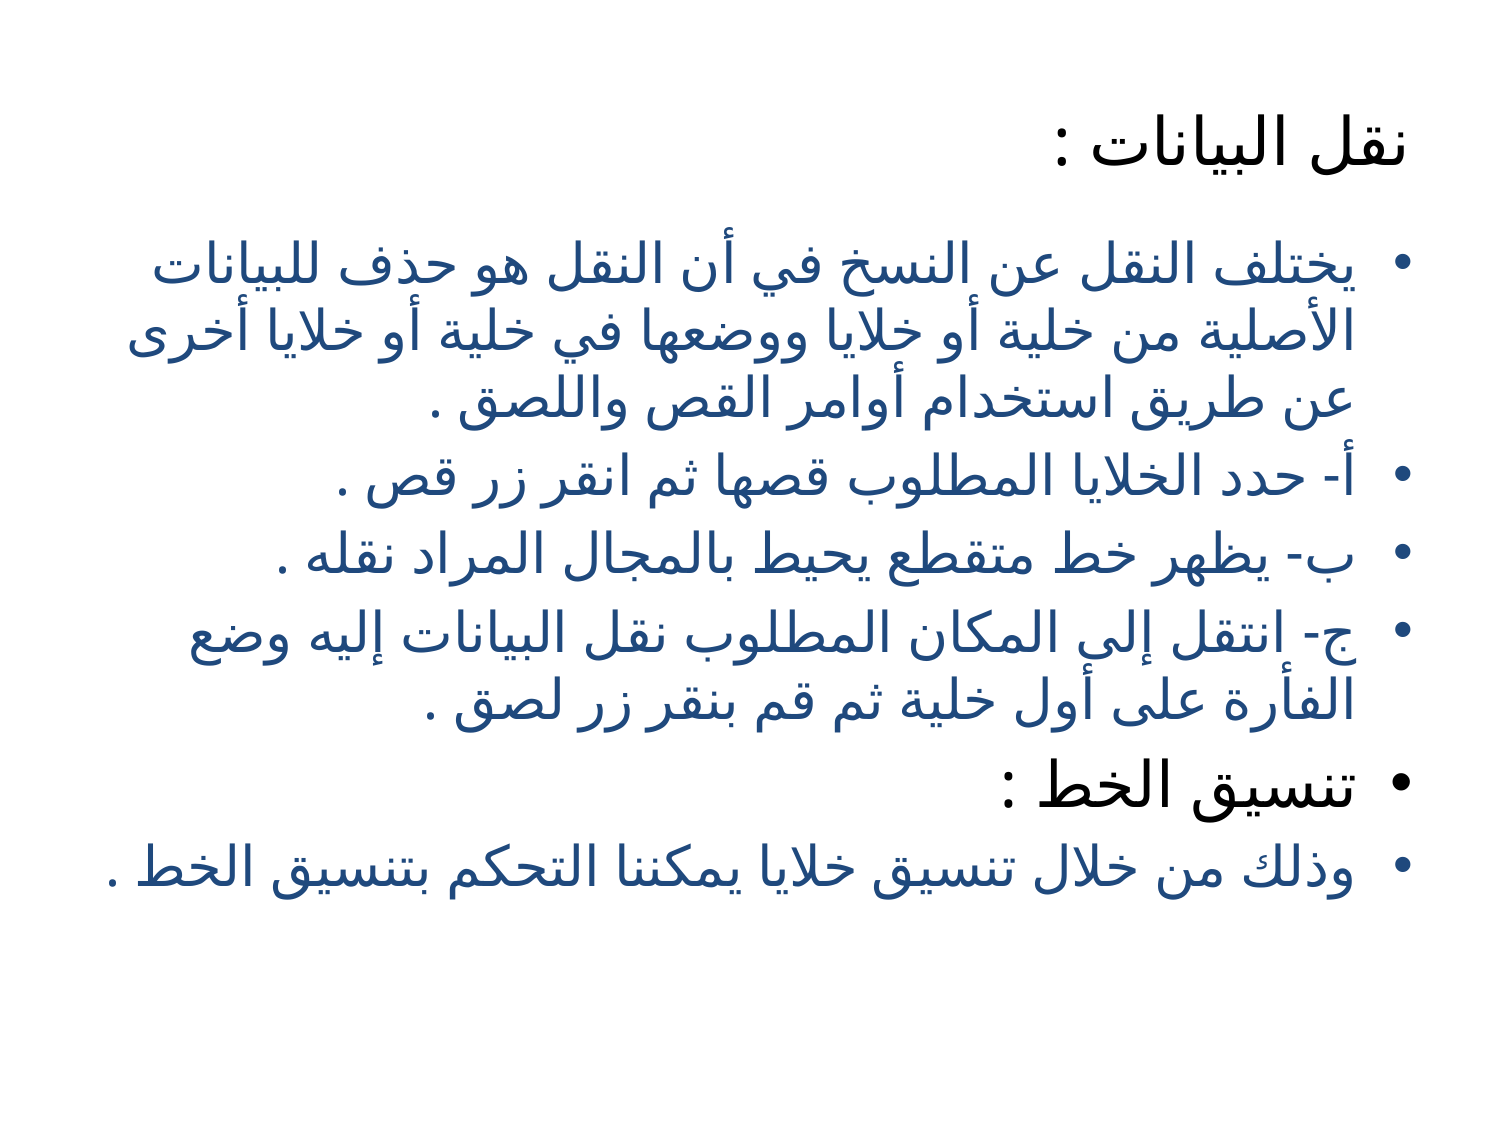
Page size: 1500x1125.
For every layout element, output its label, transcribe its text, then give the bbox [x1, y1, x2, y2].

list يختلف النقل عن النسخ في أن النقل هو حذف للبيانات الأصلية من خلية أو خلايا ووضعها في خلية أو خلايا أخرى عن طريق استخدام أوامر القص واللصق . أ- حدد الخلايا المطلوب قصها ثم انقر زر قص . ب- يظهر خط متقطع يحيط بالمجال المراد نقله . ج- انتقل إلى المكان المطلوب نقل البيانات إليه وضع الفأرة على أول خلية ثم قم بنقر زر لصق . تنسيق الخط : وذلك من خلال تنسيق خلايا يمكننا التحكم بتنسيق الخط . [76, 219, 1427, 963]
title نقل البيانات : [75, 45, 1425, 233]
